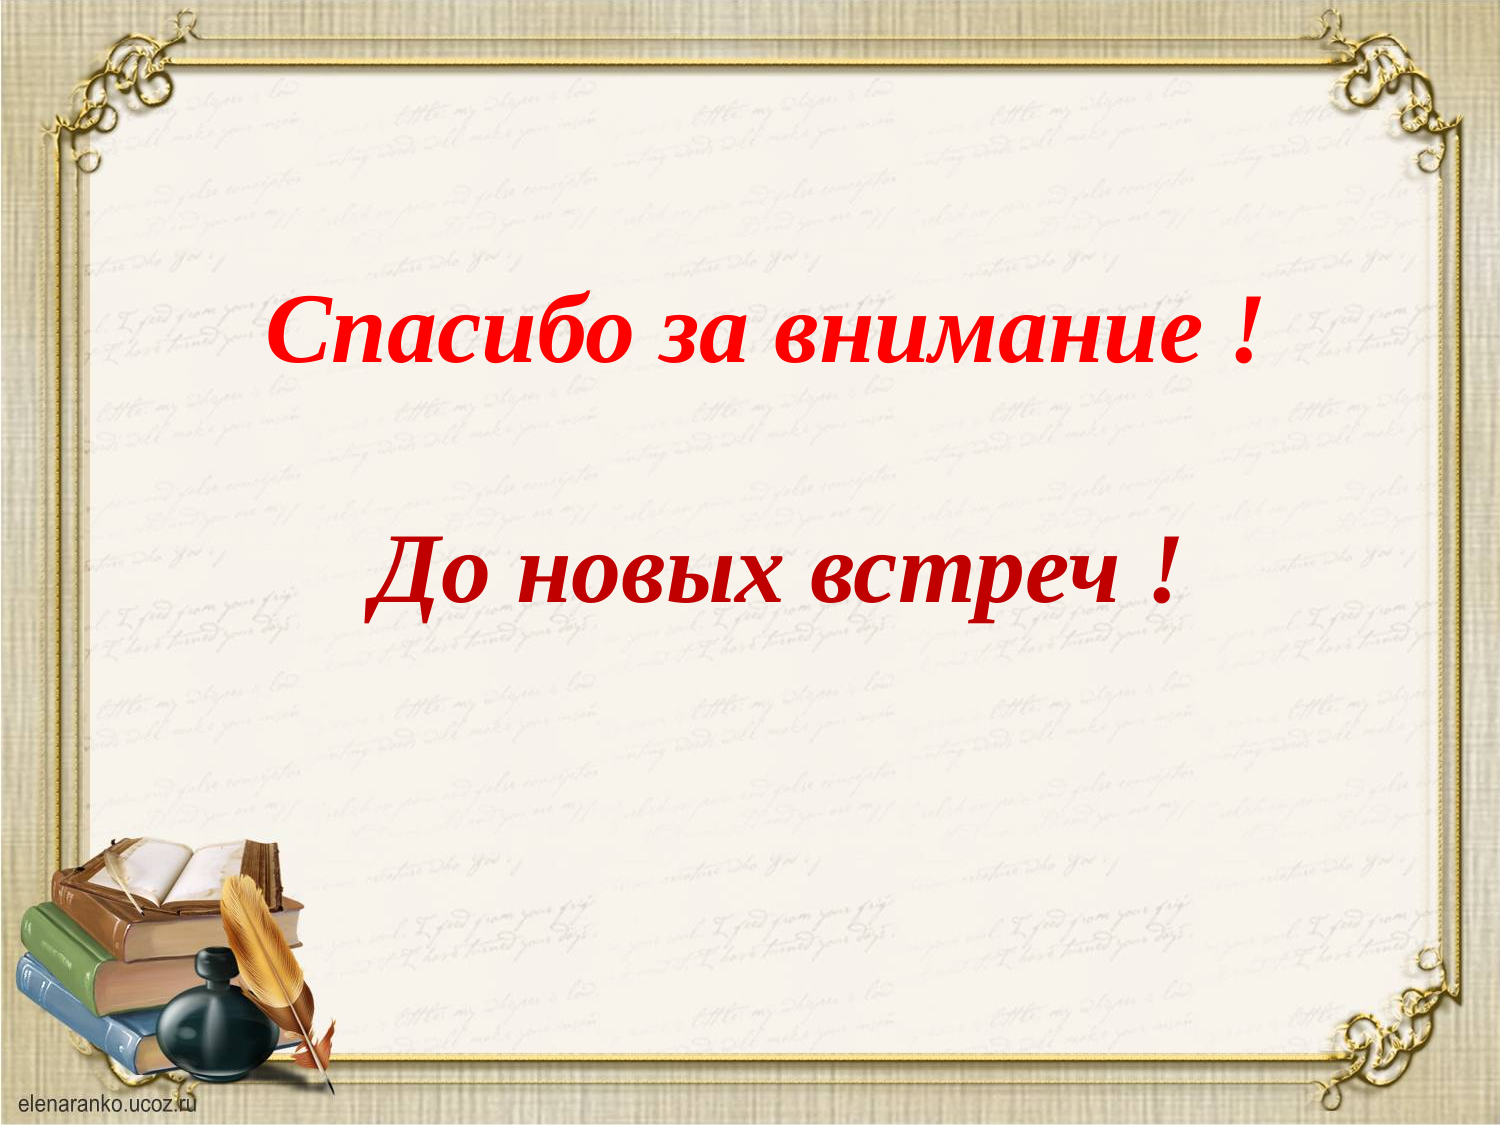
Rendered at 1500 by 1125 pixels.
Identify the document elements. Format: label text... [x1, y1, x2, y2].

picture [0, 0, 1500, 1125]
text_box Спасибо за внимание ! До новых встреч ! [123, 255, 1435, 630]
